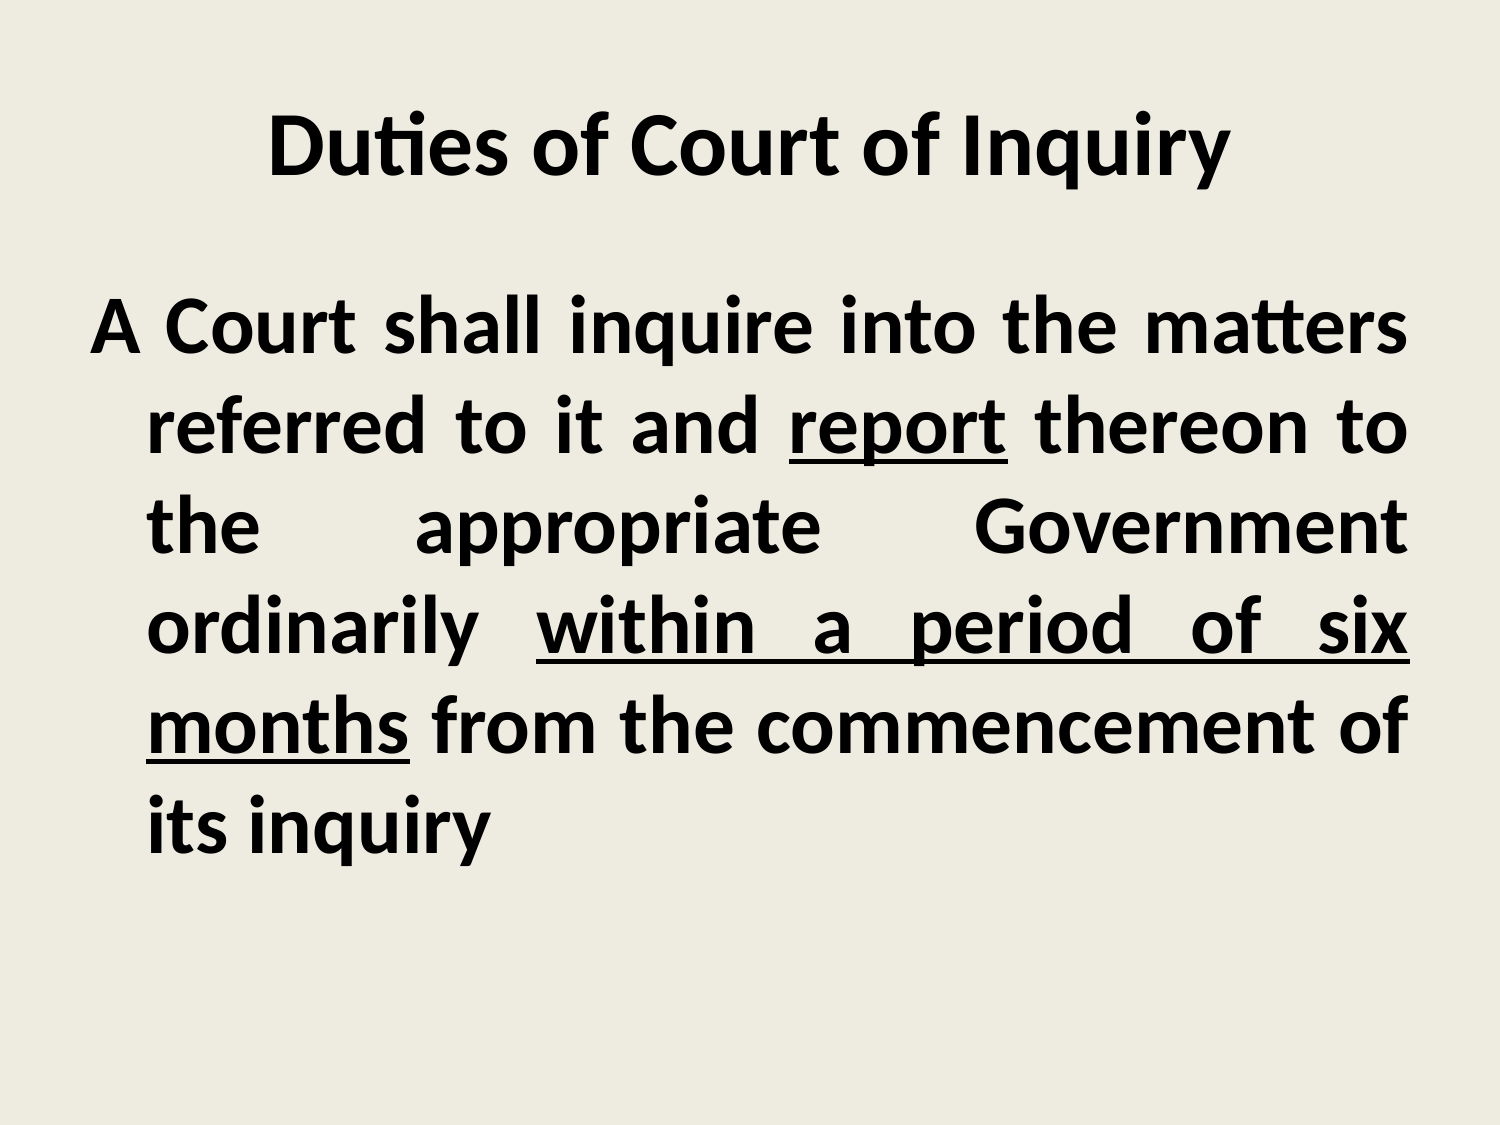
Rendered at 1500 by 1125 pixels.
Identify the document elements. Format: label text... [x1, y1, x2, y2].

list A Court shall inquire into the matters referred to it and report thereon to the appropriate Government ordinarily within a period of six months from the commencement of its inquiry [75, 262, 1425, 1005]
title Duties of Court of Inquiry [75, 45, 1425, 233]
